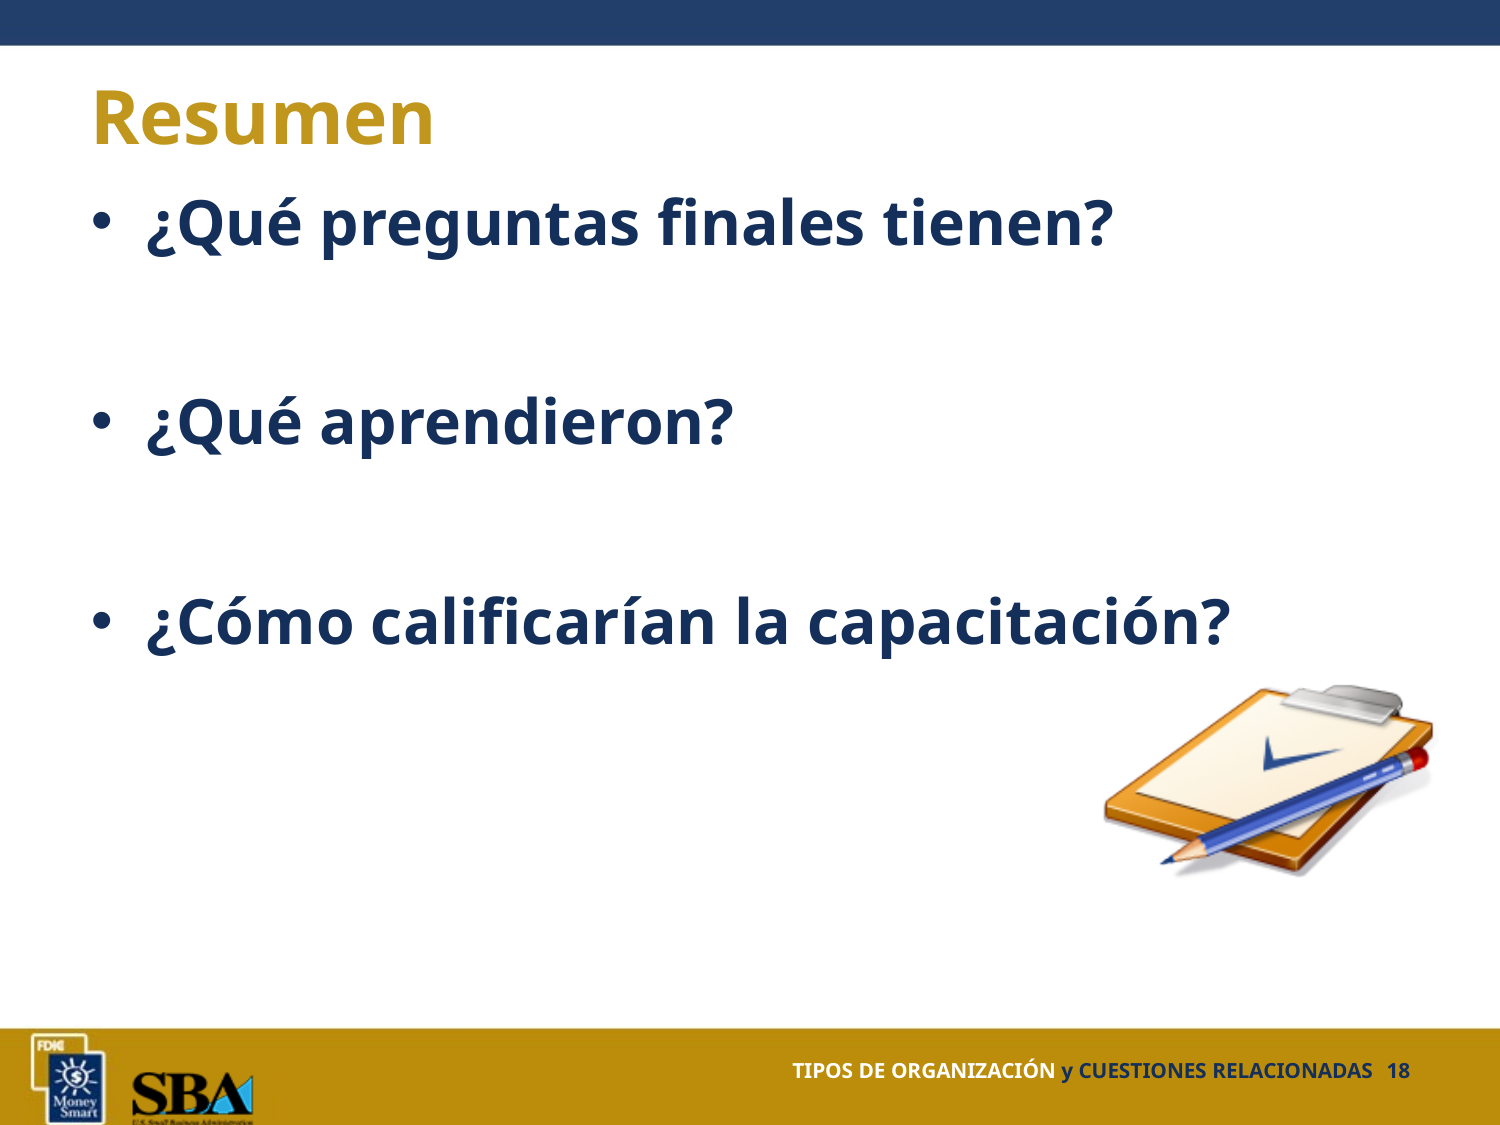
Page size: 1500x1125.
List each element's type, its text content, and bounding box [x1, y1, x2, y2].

title Resumen [74, 62, 1426, 163]
picture [0, 0, 1500, 1125]
list ¿Qué preguntas finales tienen? ¿Qué aprendieron? ¿Cómo calificarían la capacitación? [74, 174, 1426, 876]
